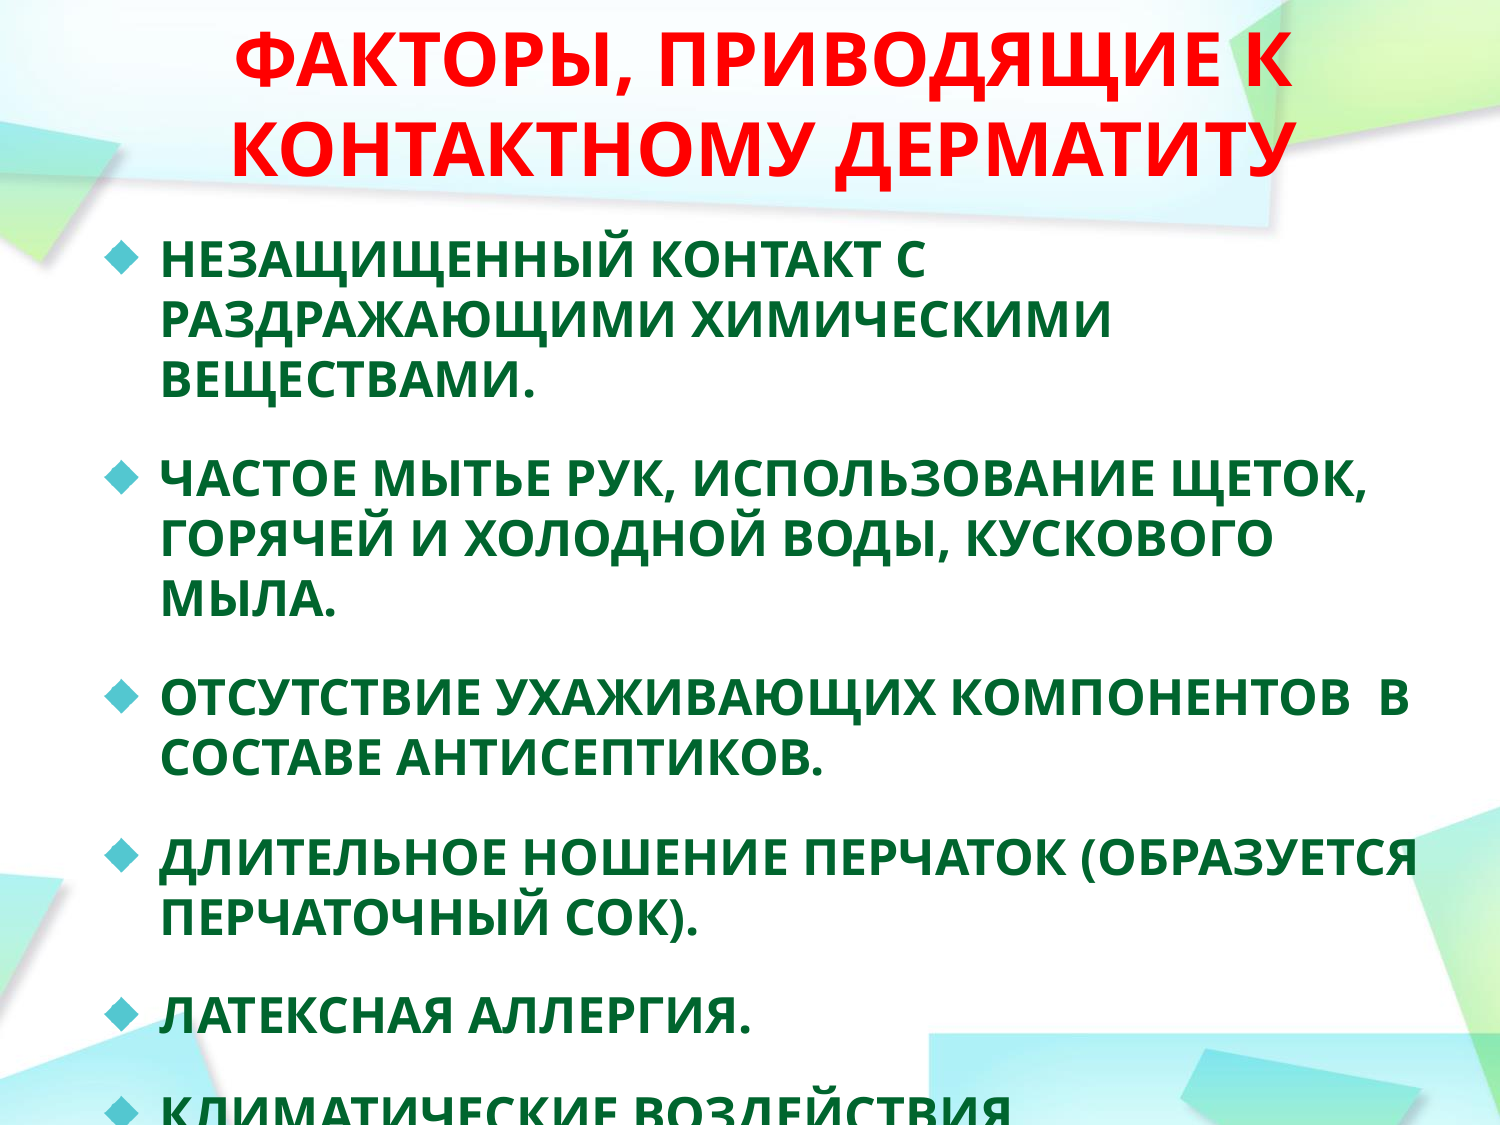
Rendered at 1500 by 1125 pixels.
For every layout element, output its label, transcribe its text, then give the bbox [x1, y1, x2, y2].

title ФАКТОРЫ, ПРИВОДЯЩИЕ К КОНТАКТНОМУ ДЕРМАТИТУ [88, 19, 1439, 185]
picture [0, 0, 1500, 1125]
list НЕЗАЩИЩЕННЫЙ КОНТАКТ С РАЗДРАЖАЮЩИМИ ХИМИЧЕСКИМИ ВЕЩЕСТВАМИ. ЧАСТОЕ МЫТЬЕ РУК, ИСПОЛЬЗОВАНИЕ ЩЕТОК, ГОРЯЧЕЙ И ХОЛОДНОЙ ВОДЫ, КУСКОВОГО МЫЛА. ОТСУТСТВИЕ УХАЖИВАЮЩИХ КОМПОНЕНТОВ В СОСТАВЕ АНТИСЕПТИКОВ. ДЛИТЕЛЬНОЕ НОШЕНИЕ ПЕРЧАТОК (ОБРАЗУЕТСЯ ПЕРЧАТОЧНЫЙ СОК). ЛАТЕКСНАЯ АЛЛЕРГИЯ. КЛИМАТИЧЕСКИЕ ВОЗДЕЙСТВИЯ. [88, 219, 1439, 1047]
